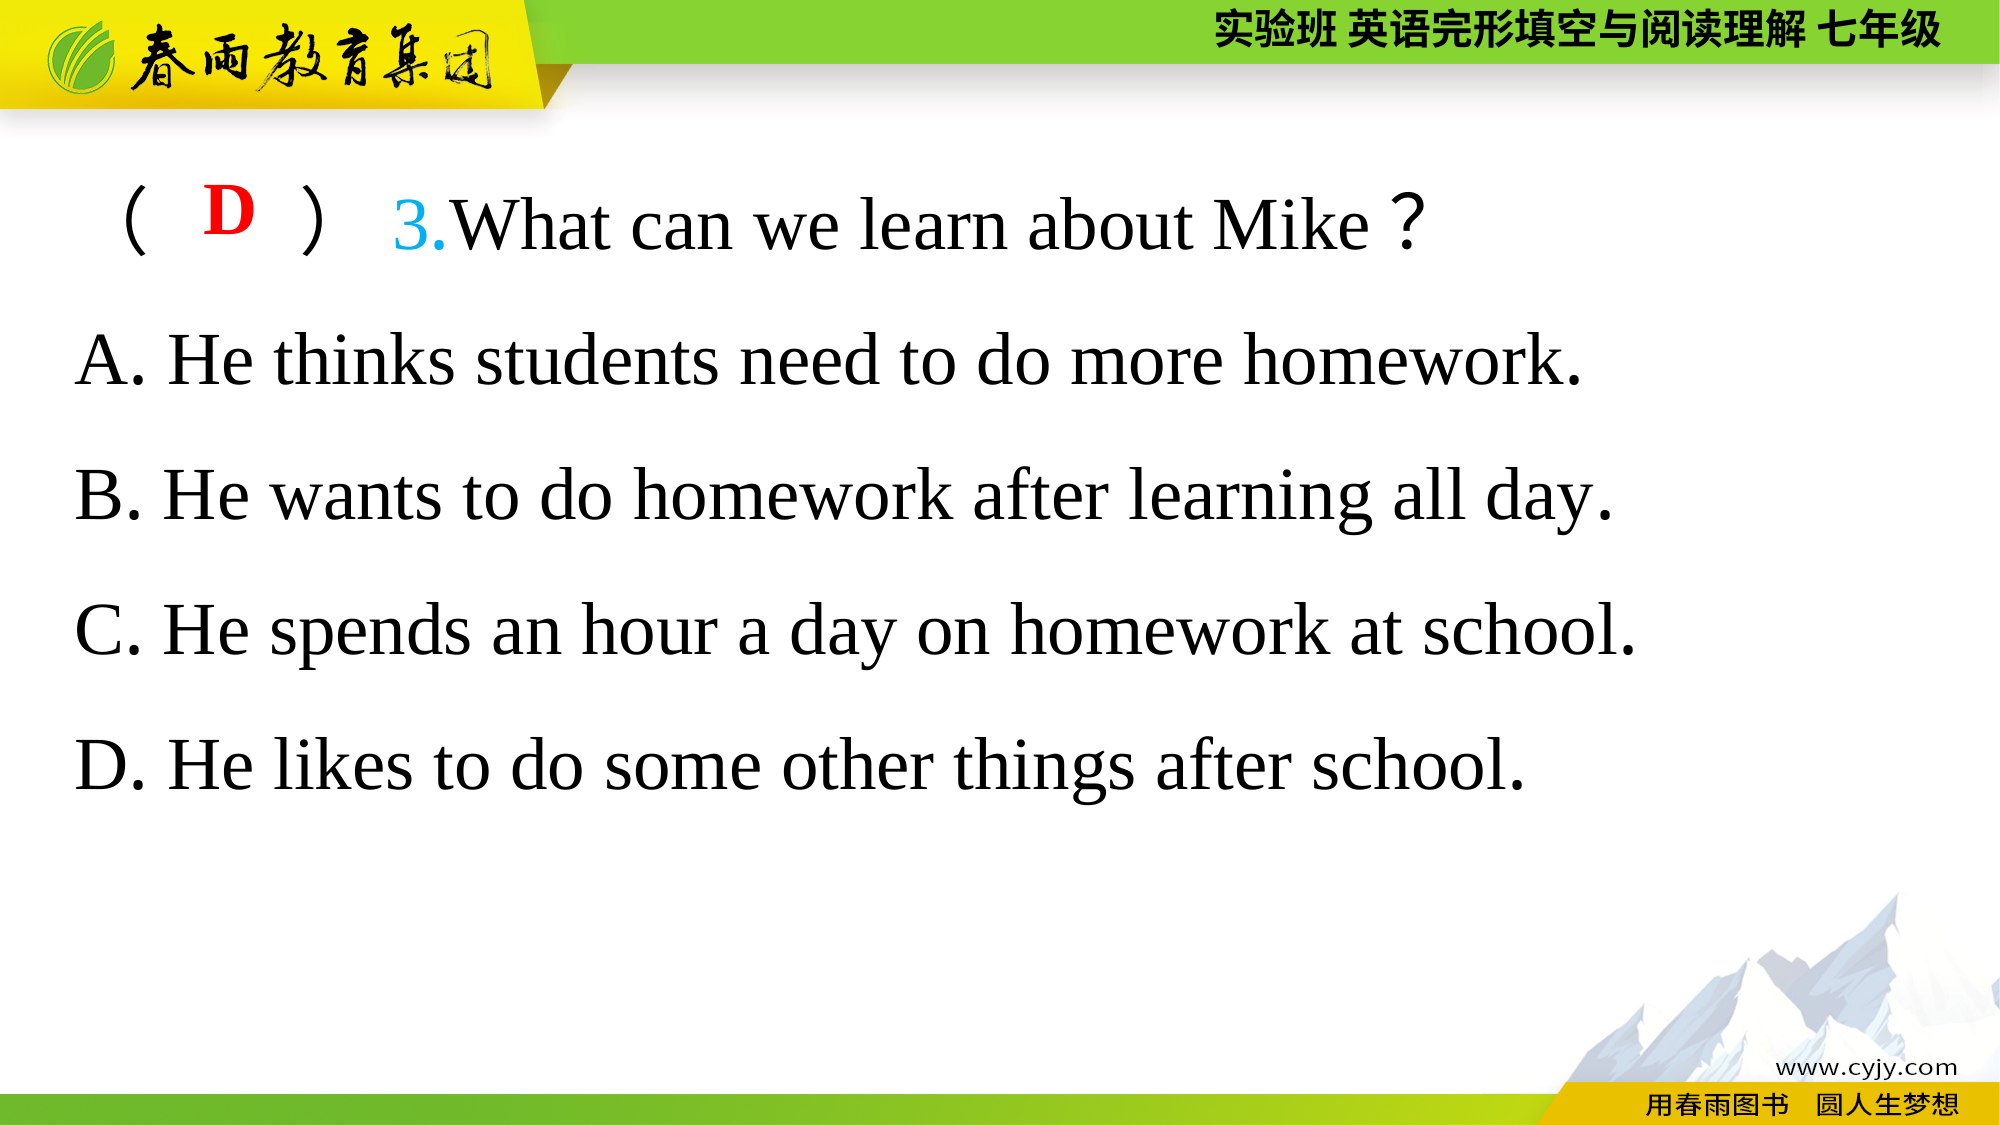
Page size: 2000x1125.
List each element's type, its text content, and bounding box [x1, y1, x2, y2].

picture [0, 0, 2000, 1125]
text_box D [188, 152, 273, 258]
list （ ）3.What can we learn about Mike？ A. He thinks students need to do more homework. B. He wants to do homework after learning all day. C. He spends an hour a day on homework at school. D. He likes to do some other things after school. [59, 122, 1944, 820]
